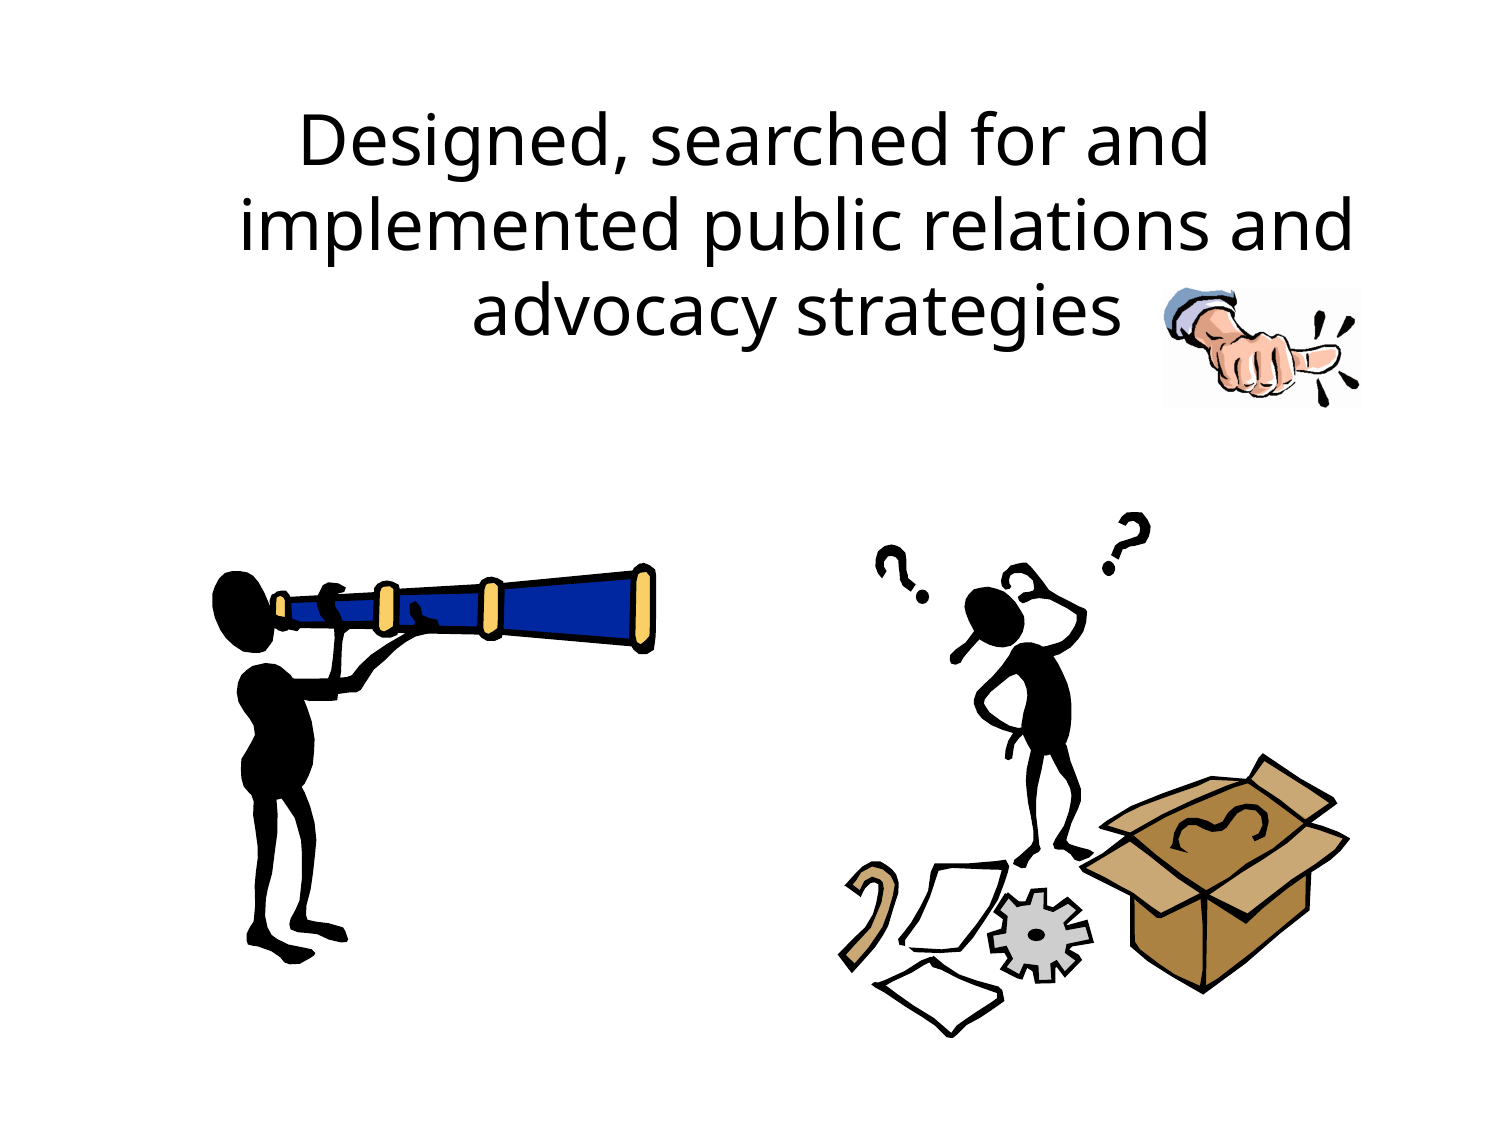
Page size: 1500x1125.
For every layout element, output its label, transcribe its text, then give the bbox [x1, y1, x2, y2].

text_box Designed, searched for and implemented public relations and advocacy strategies [87, 87, 1423, 357]
picture [837, 512, 1351, 1038]
picture [1163, 249, 1361, 448]
picture [212, 562, 657, 965]
